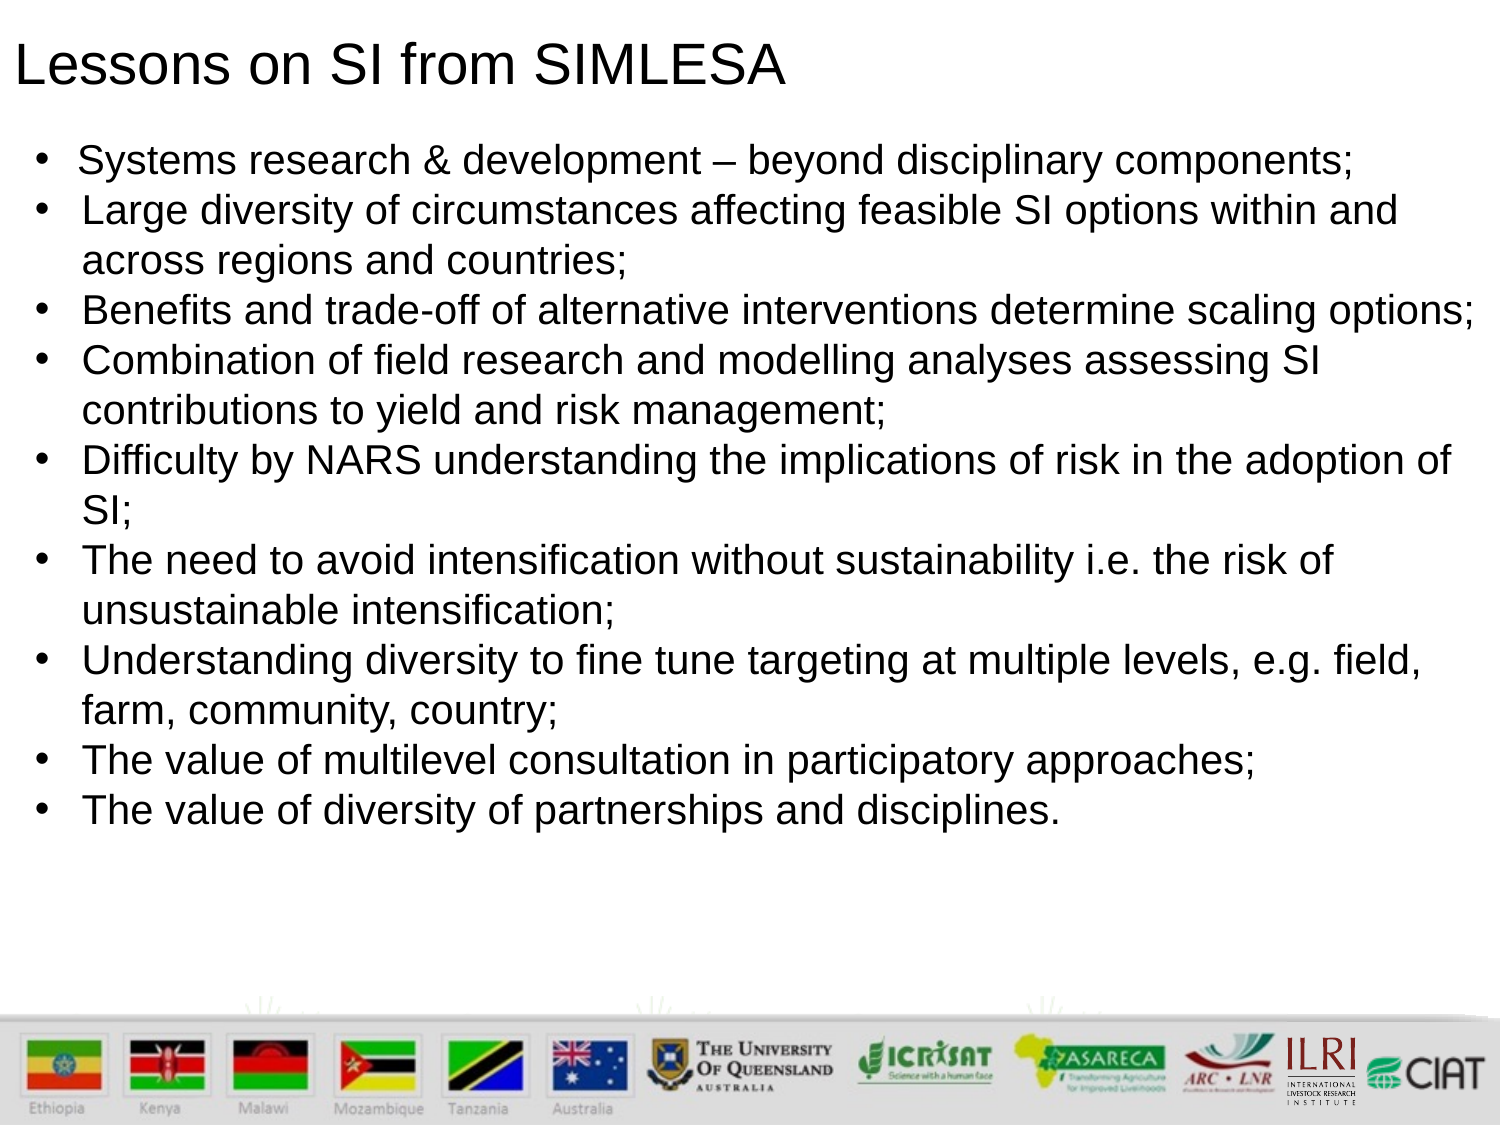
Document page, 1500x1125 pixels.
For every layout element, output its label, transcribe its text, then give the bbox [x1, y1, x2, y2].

title Lessons on SI from SIMLESA [0, 19, 1052, 95]
subtitle Systems research & development – beyond disciplinary components; Large diversity of circumstances affecting feasible SI options within and across regions and countries; Benefits and trade-off of alternative interventions determine scaling options; Combination of field research and modelling analyses assessing SI contributions to yield and risk management; Difficulty by NARS understanding the implications of risk in the adoption of SI; The need to avoid intensification without sustainability i.e. the risk of unsustainable intensification; Understanding diversity to fine tune targeting at multiple levels, e.g. field, farm, community, country; The value of multilevel consultation in participatory approaches; The value of diversity of partnerships and disciplines. [17, 125, 1500, 953]
picture [0, 996, 1500, 1125]
